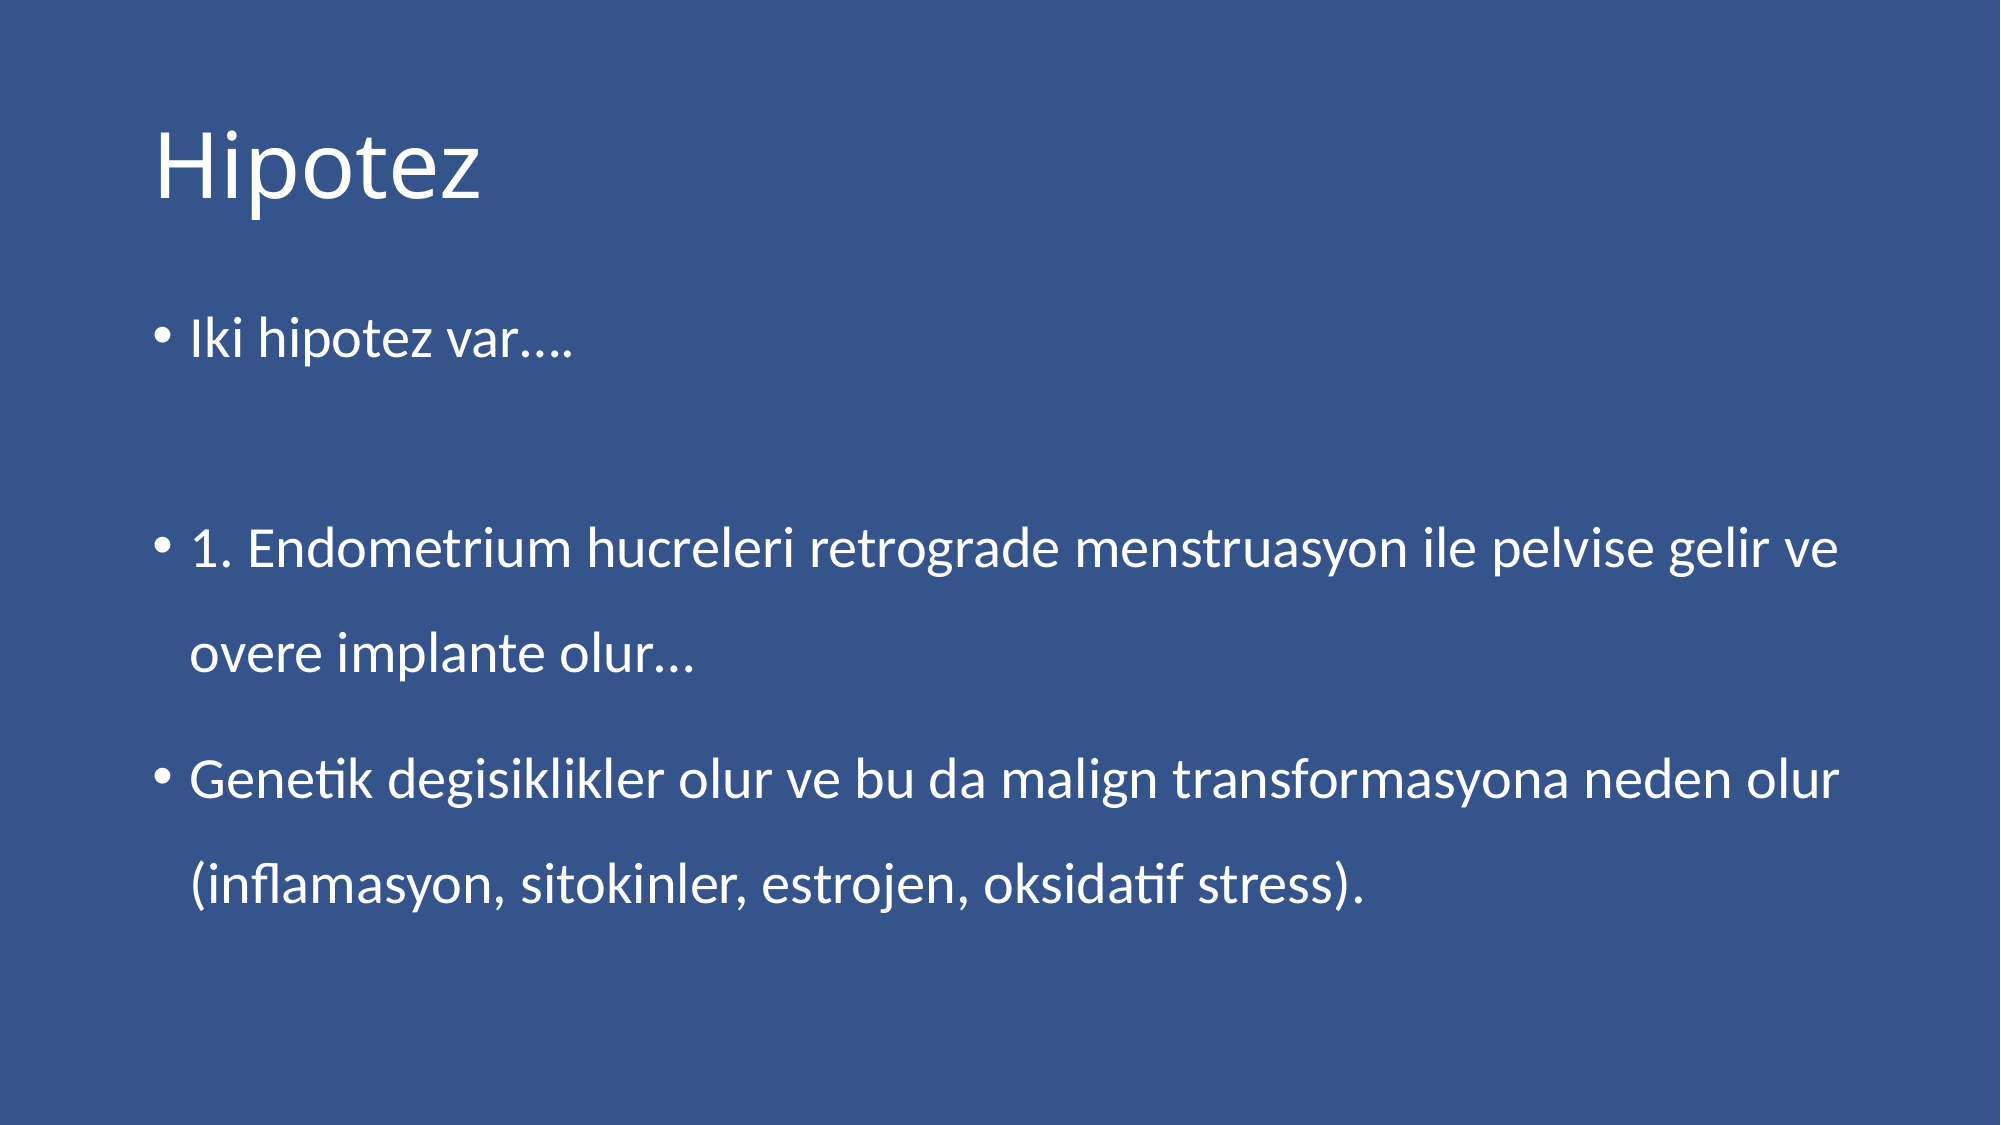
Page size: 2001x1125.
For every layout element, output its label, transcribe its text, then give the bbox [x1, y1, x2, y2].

title Hipotez [137, 59, 1863, 278]
list Iki hipotez var…. 1. Endometrium hucreleri retrograde menstruasyon ile pelvise gelir ve overe implante olur… Genetik degisiklikler olur ve bu da malign transformasyona neden olur (inflamasyon, sitokinler, estrojen, oksidatif stress). [137, 299, 1863, 1014]
